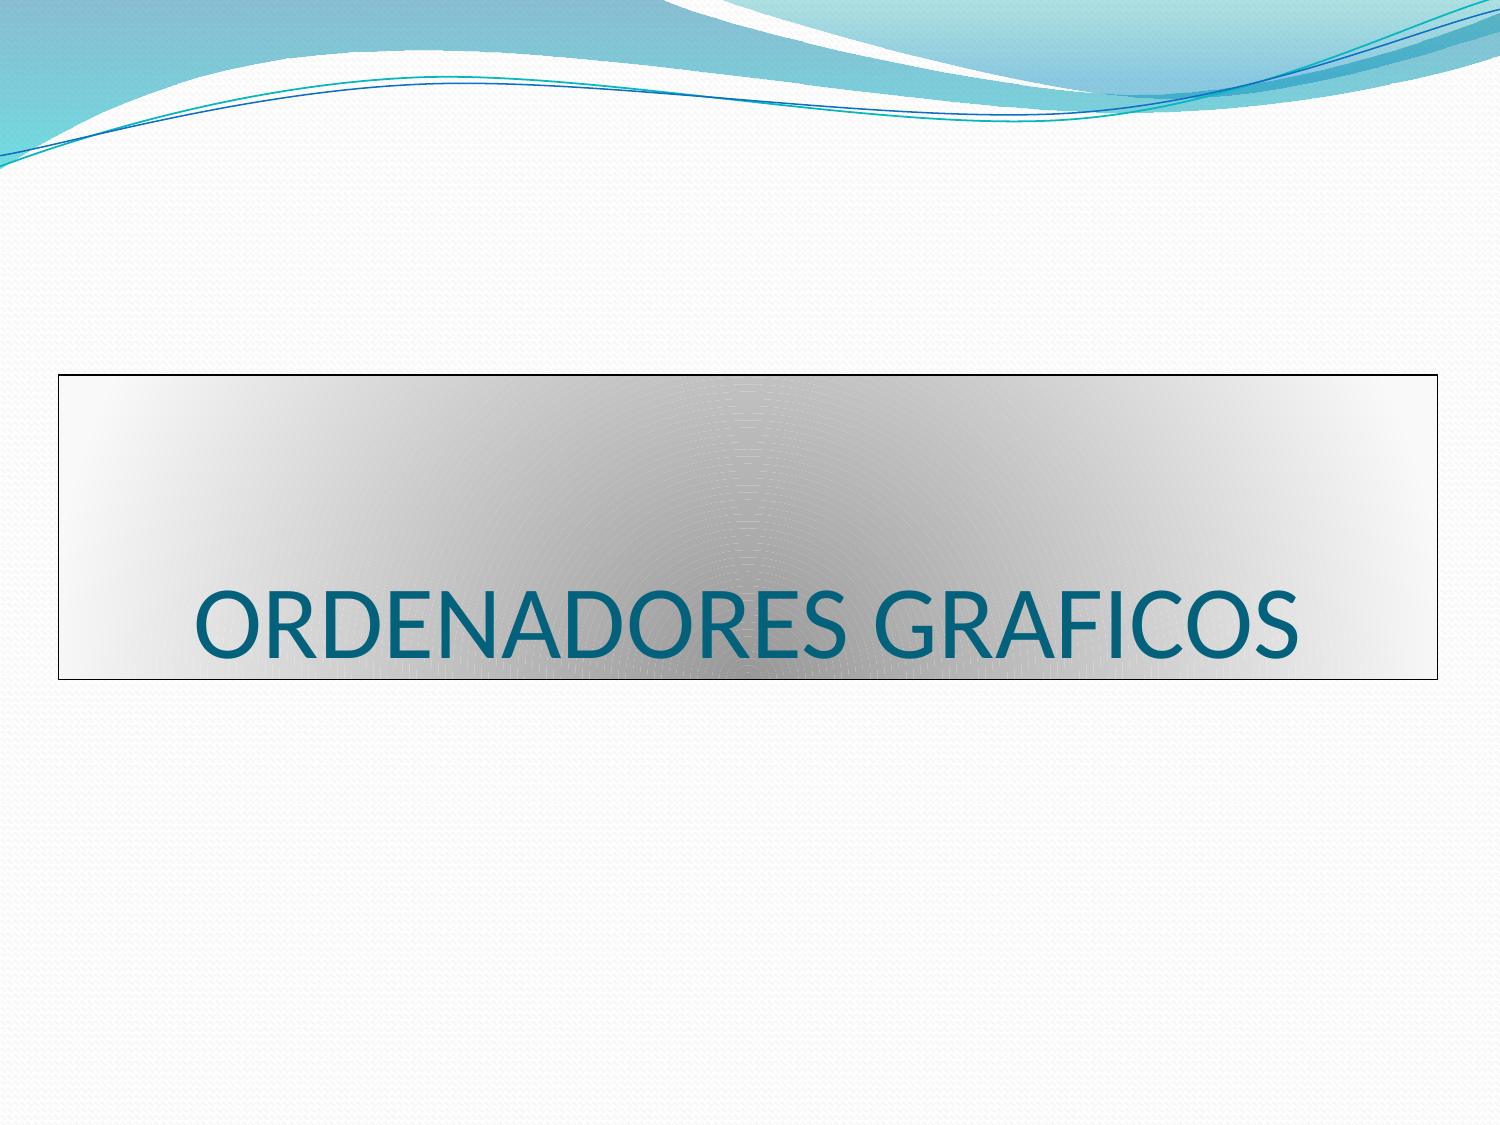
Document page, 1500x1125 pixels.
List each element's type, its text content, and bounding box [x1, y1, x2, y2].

title ORDENADORES GRAFICOS [58, 374, 1438, 680]
